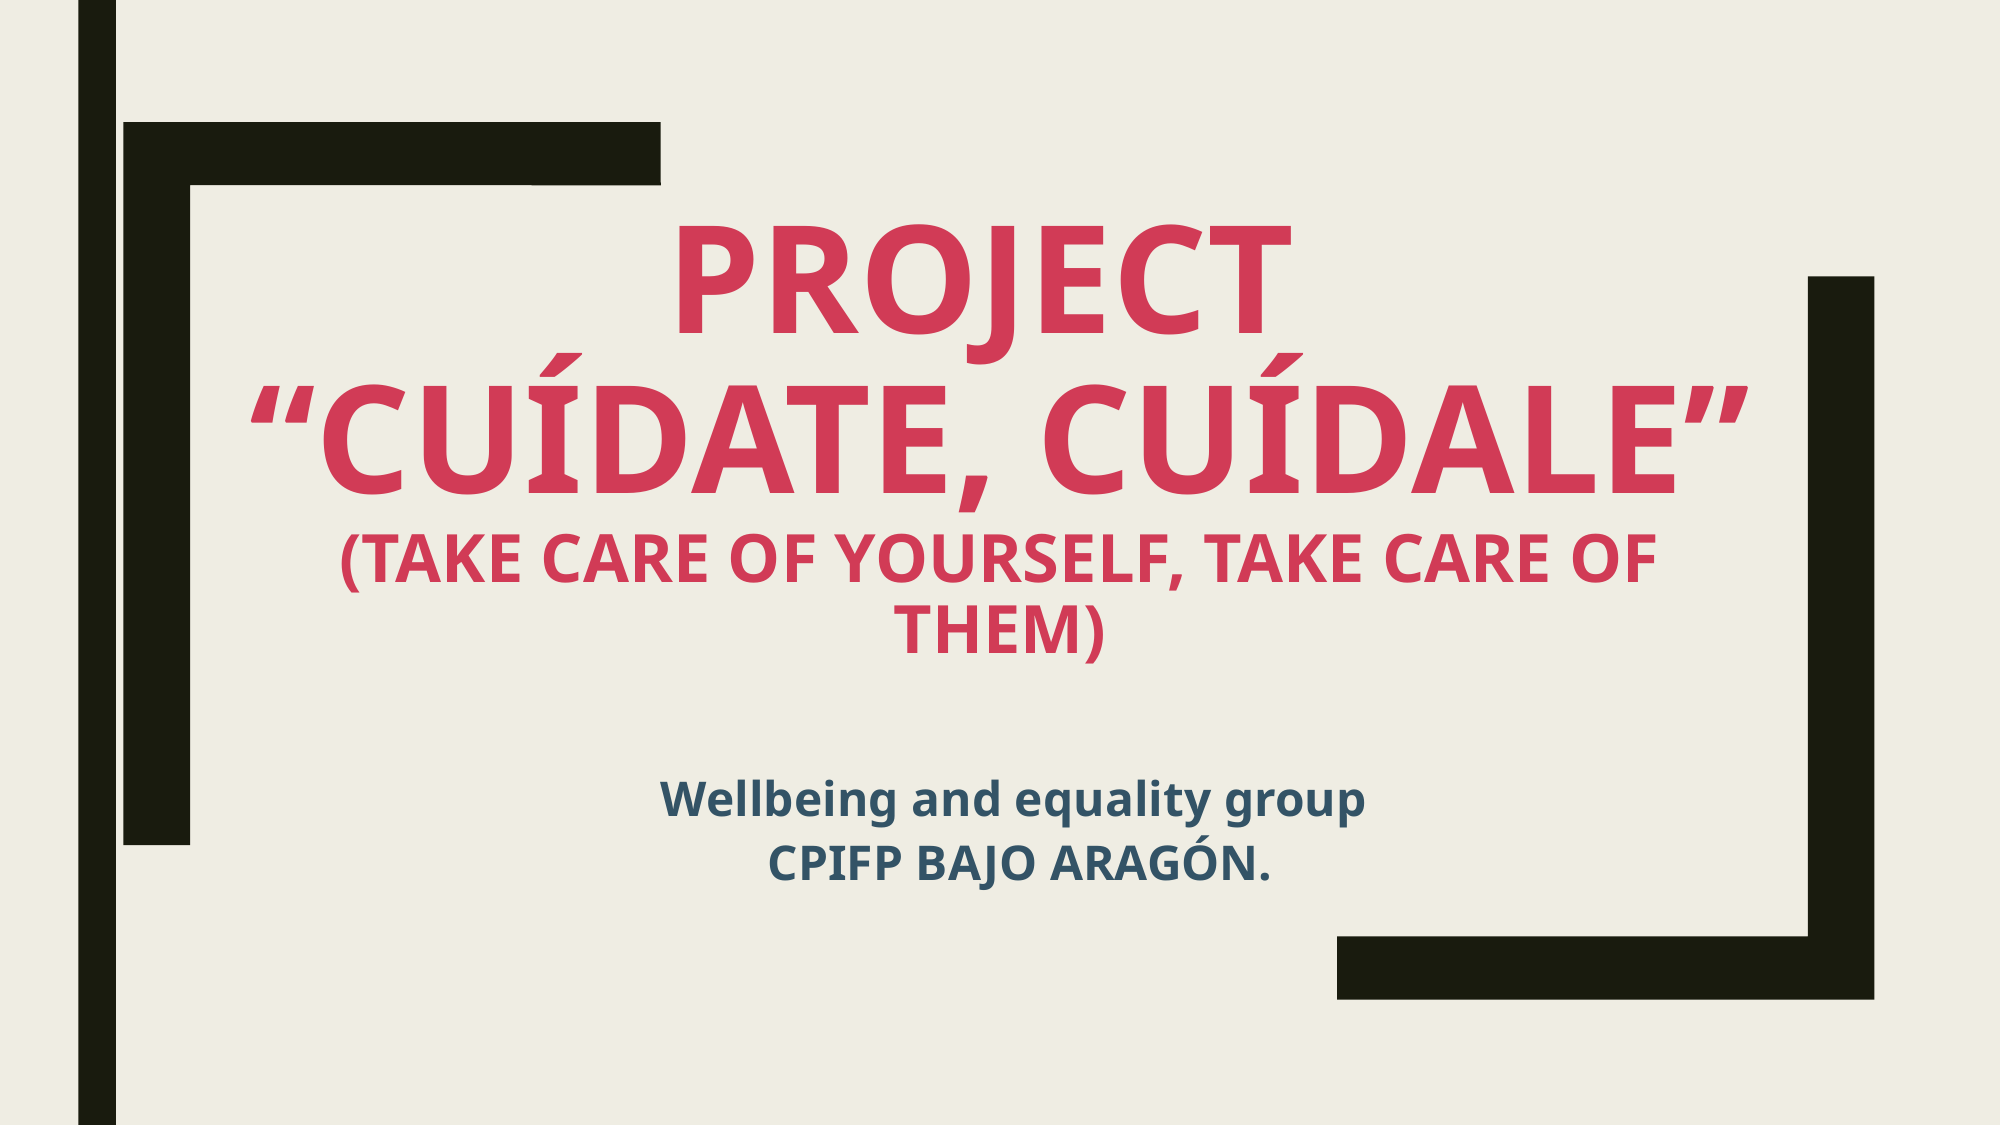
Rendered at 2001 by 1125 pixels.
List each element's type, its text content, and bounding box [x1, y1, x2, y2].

title Project “cuídate, cuídale” (take care of yourself, take care of them) [211, 328, 1789, 676]
subtitle Wellbeing and equality group CPIFP BAJO ARAGÓN. [460, 754, 1581, 933]
